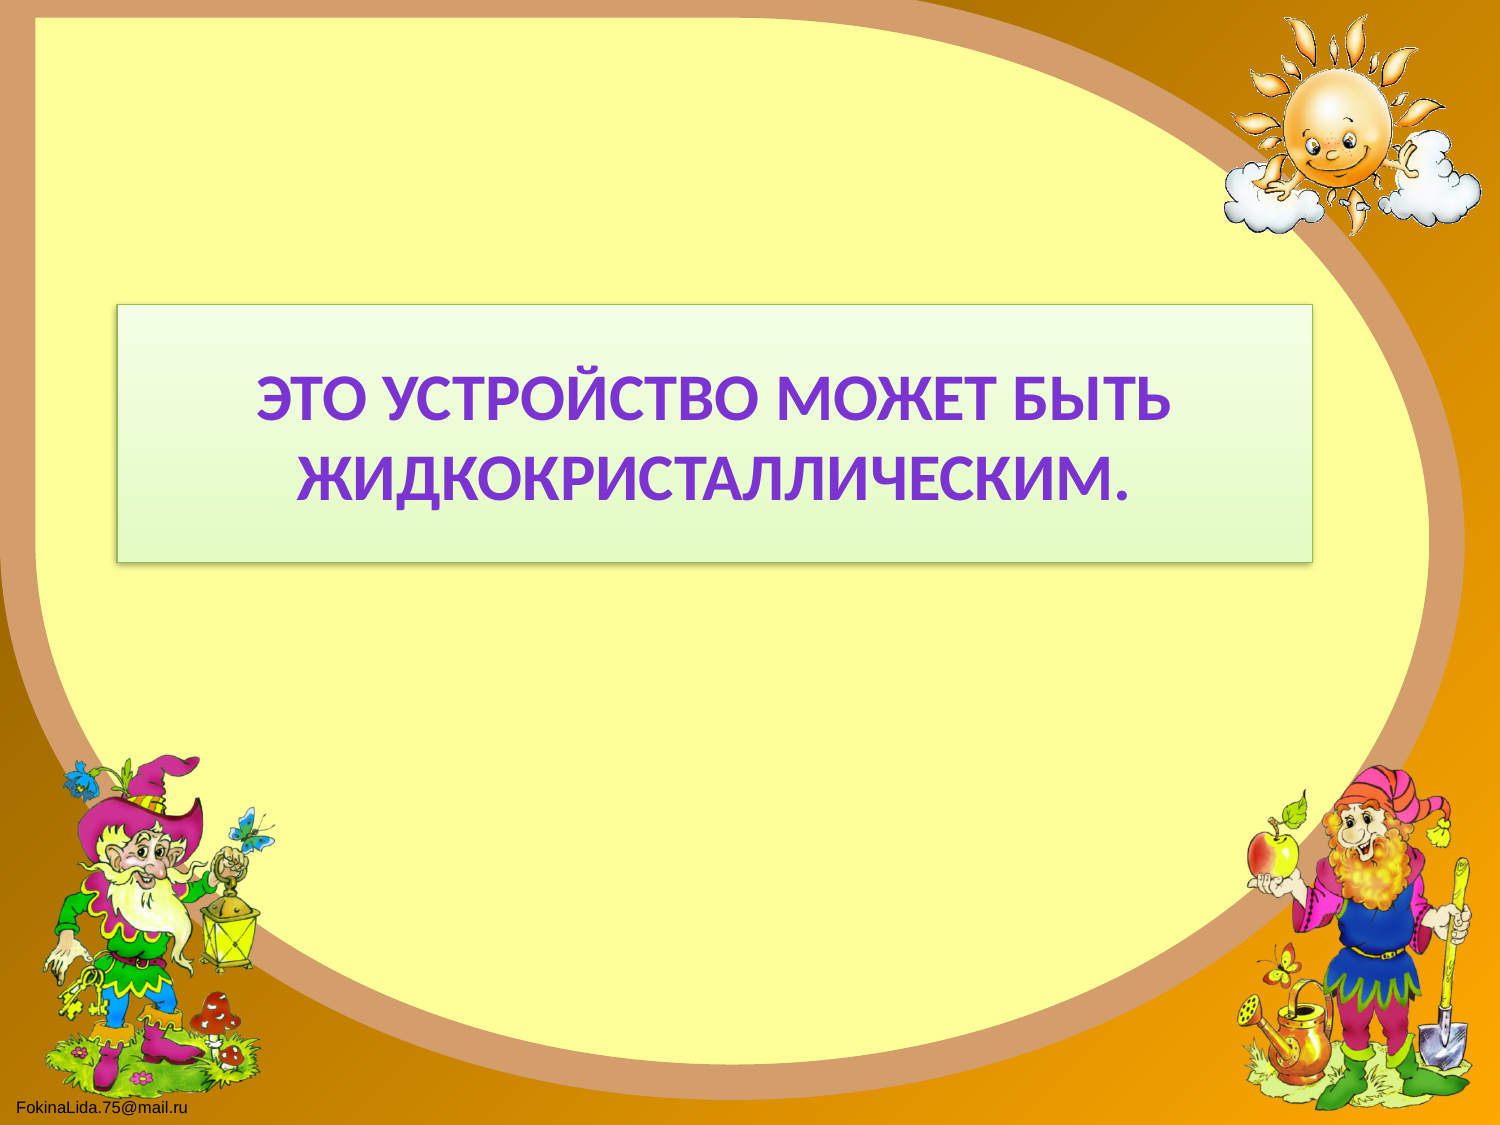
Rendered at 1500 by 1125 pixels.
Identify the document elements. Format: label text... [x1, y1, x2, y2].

picture [41, 751, 276, 1101]
picture [1214, 0, 1500, 244]
picture [1234, 763, 1473, 1113]
text_box Это Устройство может быть жидкокристаллическим. [116, 304, 1313, 563]
